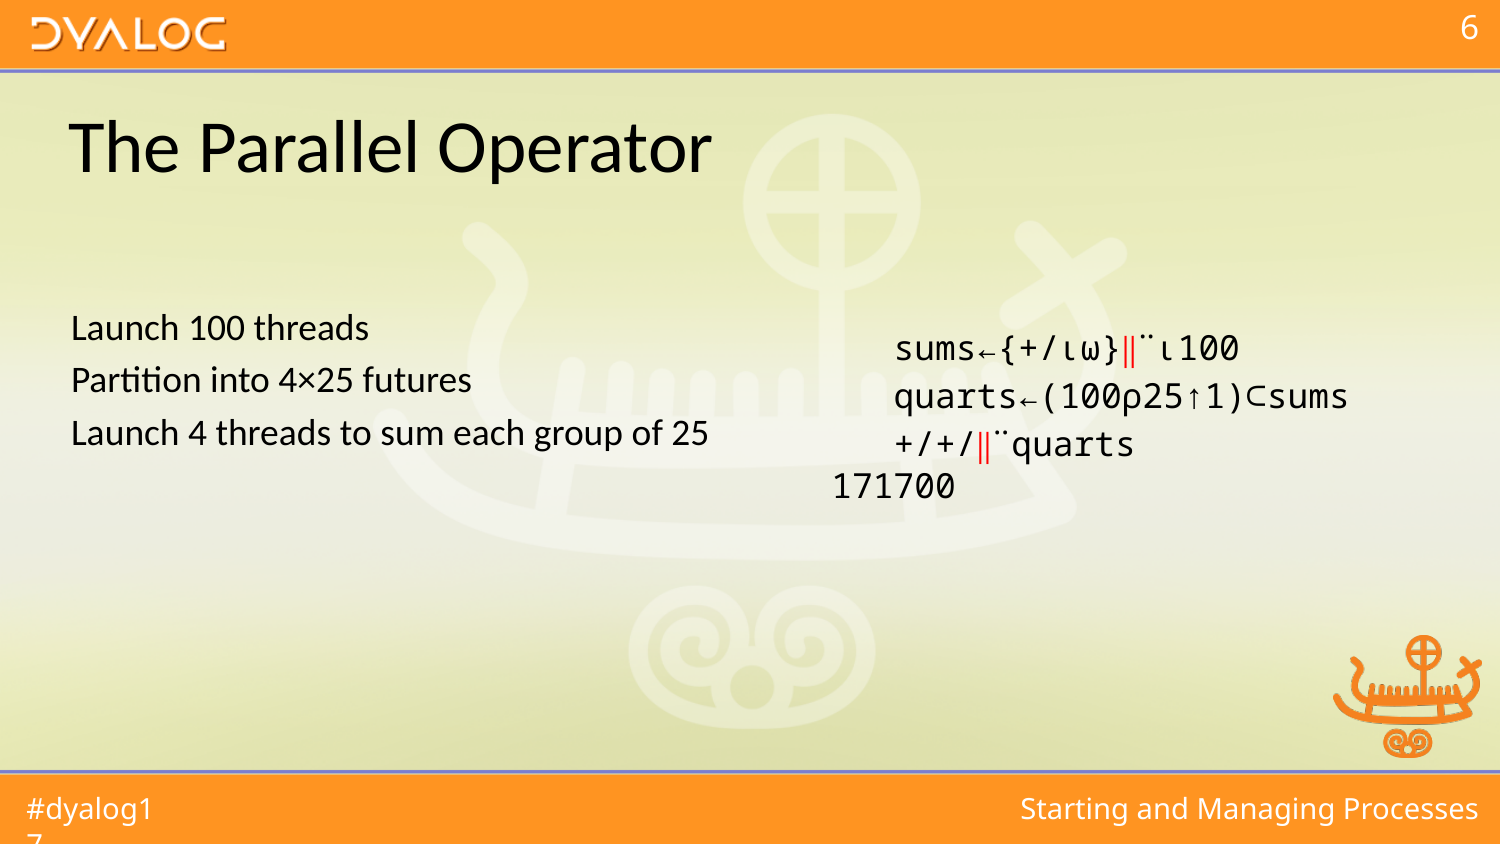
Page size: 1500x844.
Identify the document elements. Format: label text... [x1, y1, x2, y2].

list sums←{+/⍳⍵}∥¨⍳100 quarts←(100⍴25↑1)⊂sums +/+/∥¨quarts 171700 [816, 318, 1442, 515]
list Launch 100 threads Partition into 4×25 futures Launch 4 threads to sum each group of 25 [56, 200, 817, 758]
picture [0, 0, 1500, 844]
title The Parallel Operator [53, 94, 1425, 192]
